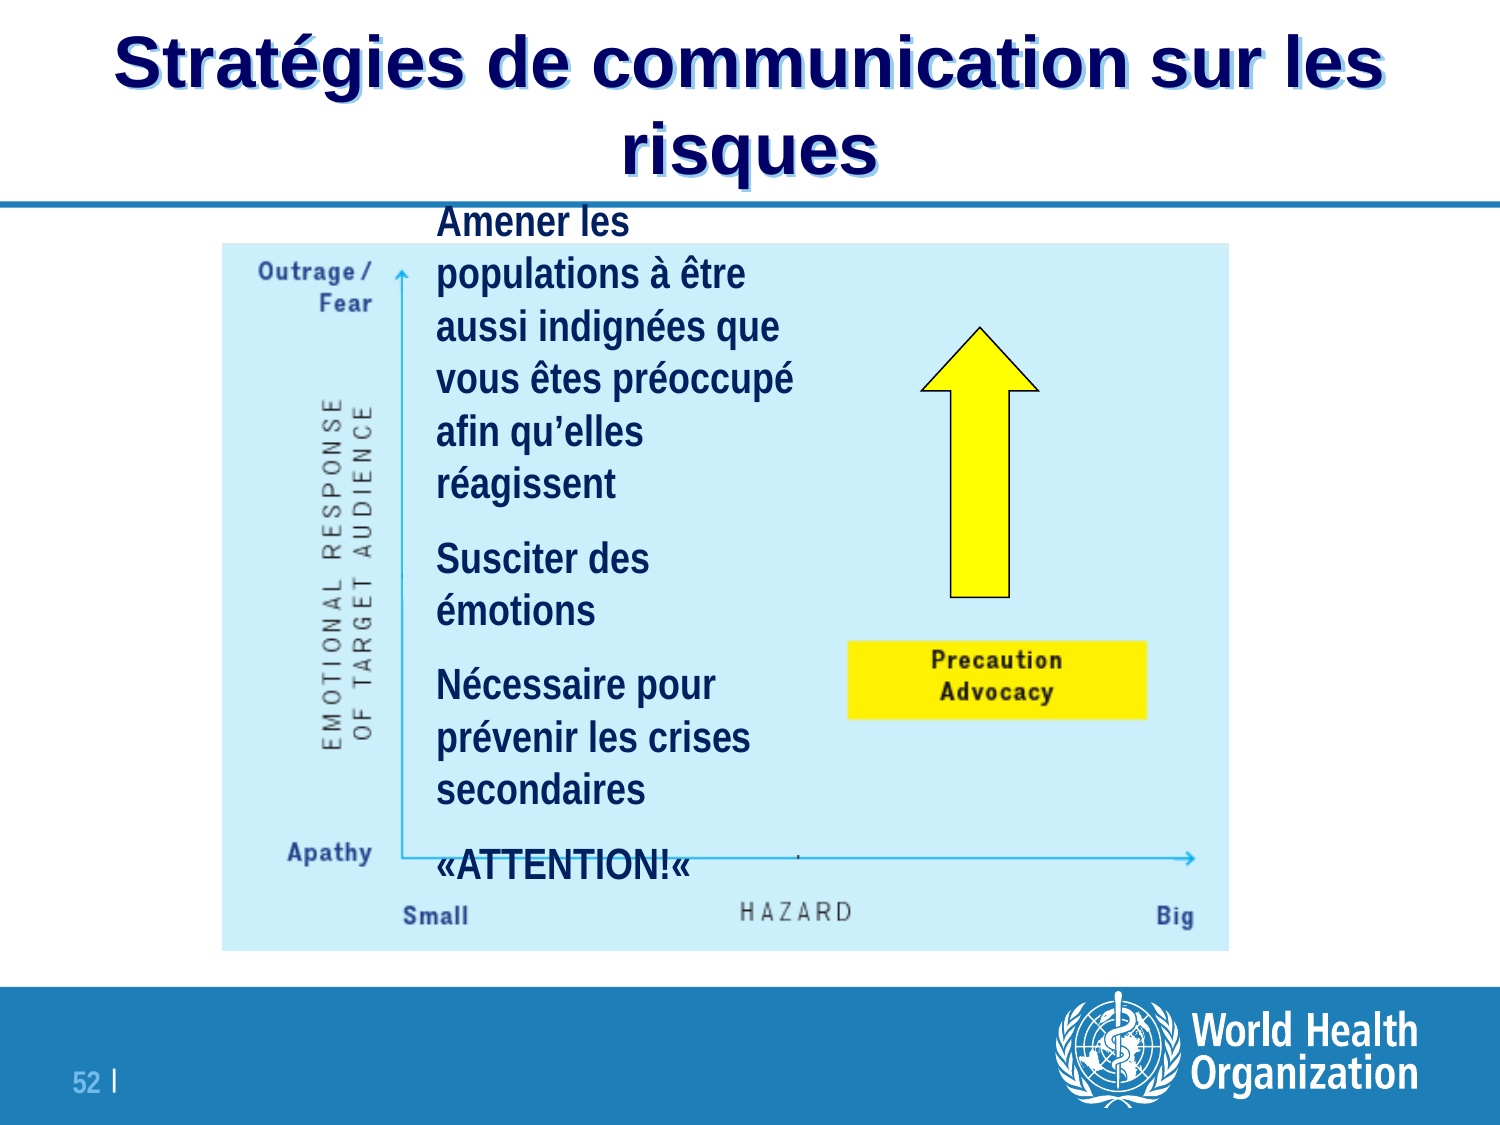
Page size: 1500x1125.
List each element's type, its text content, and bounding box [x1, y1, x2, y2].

title Stratégies de communication sur les risques [0, 0, 1500, 204]
text_box Amener les populations à être aussi indignées que vous êtes préoccupé afin qu’elles réagissent Susciter des émotions Nécessaire pour prévenir les crises secondaires «ATTENTION!« [421, 185, 813, 242]
picture [222, 243, 1229, 952]
